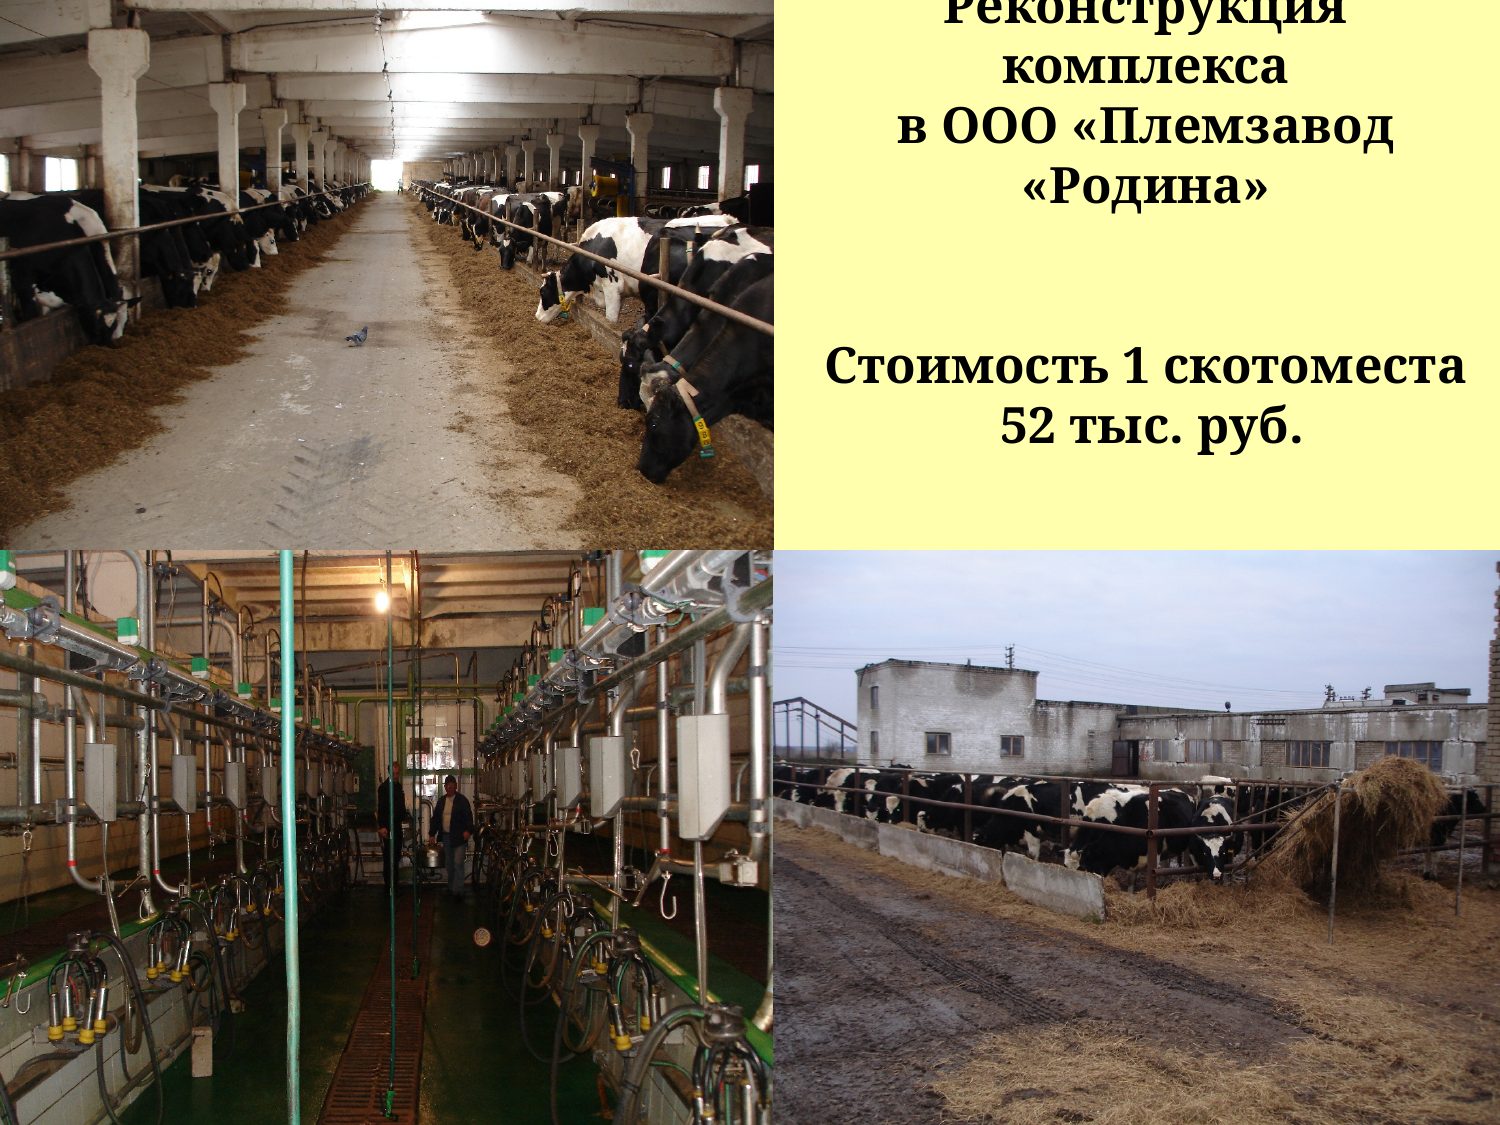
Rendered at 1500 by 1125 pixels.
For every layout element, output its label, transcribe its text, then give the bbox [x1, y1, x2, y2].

picture [0, 0, 1500, 1125]
text_box Реконструкция комплекса в ООО «Племзавод «Родина» Стоимость 1 скотоместа 52 тыс. руб. [809, 30, 1483, 398]
